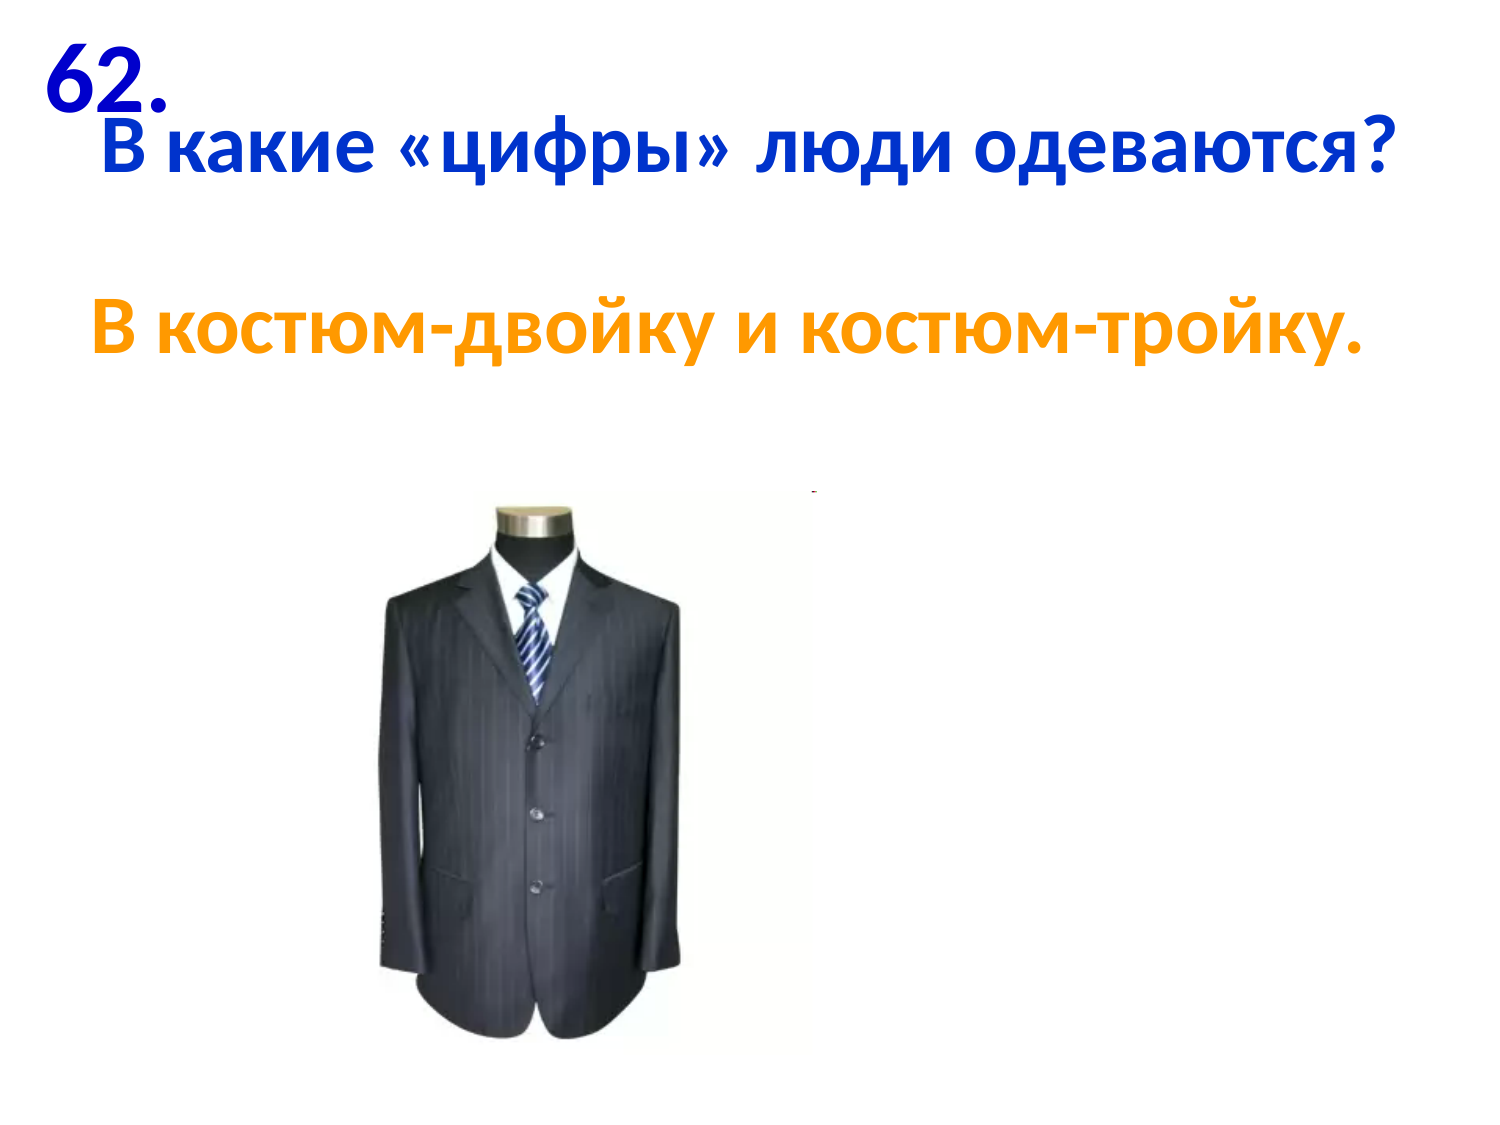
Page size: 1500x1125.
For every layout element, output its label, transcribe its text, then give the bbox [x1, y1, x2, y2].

text_box 62. [29, 4, 242, 140]
title В какие «цифры» люди одеваются? [75, 45, 1425, 233]
picture [253, 491, 817, 1055]
list В костюм-двойку и костюм-тройку. [75, 262, 1425, 1005]
